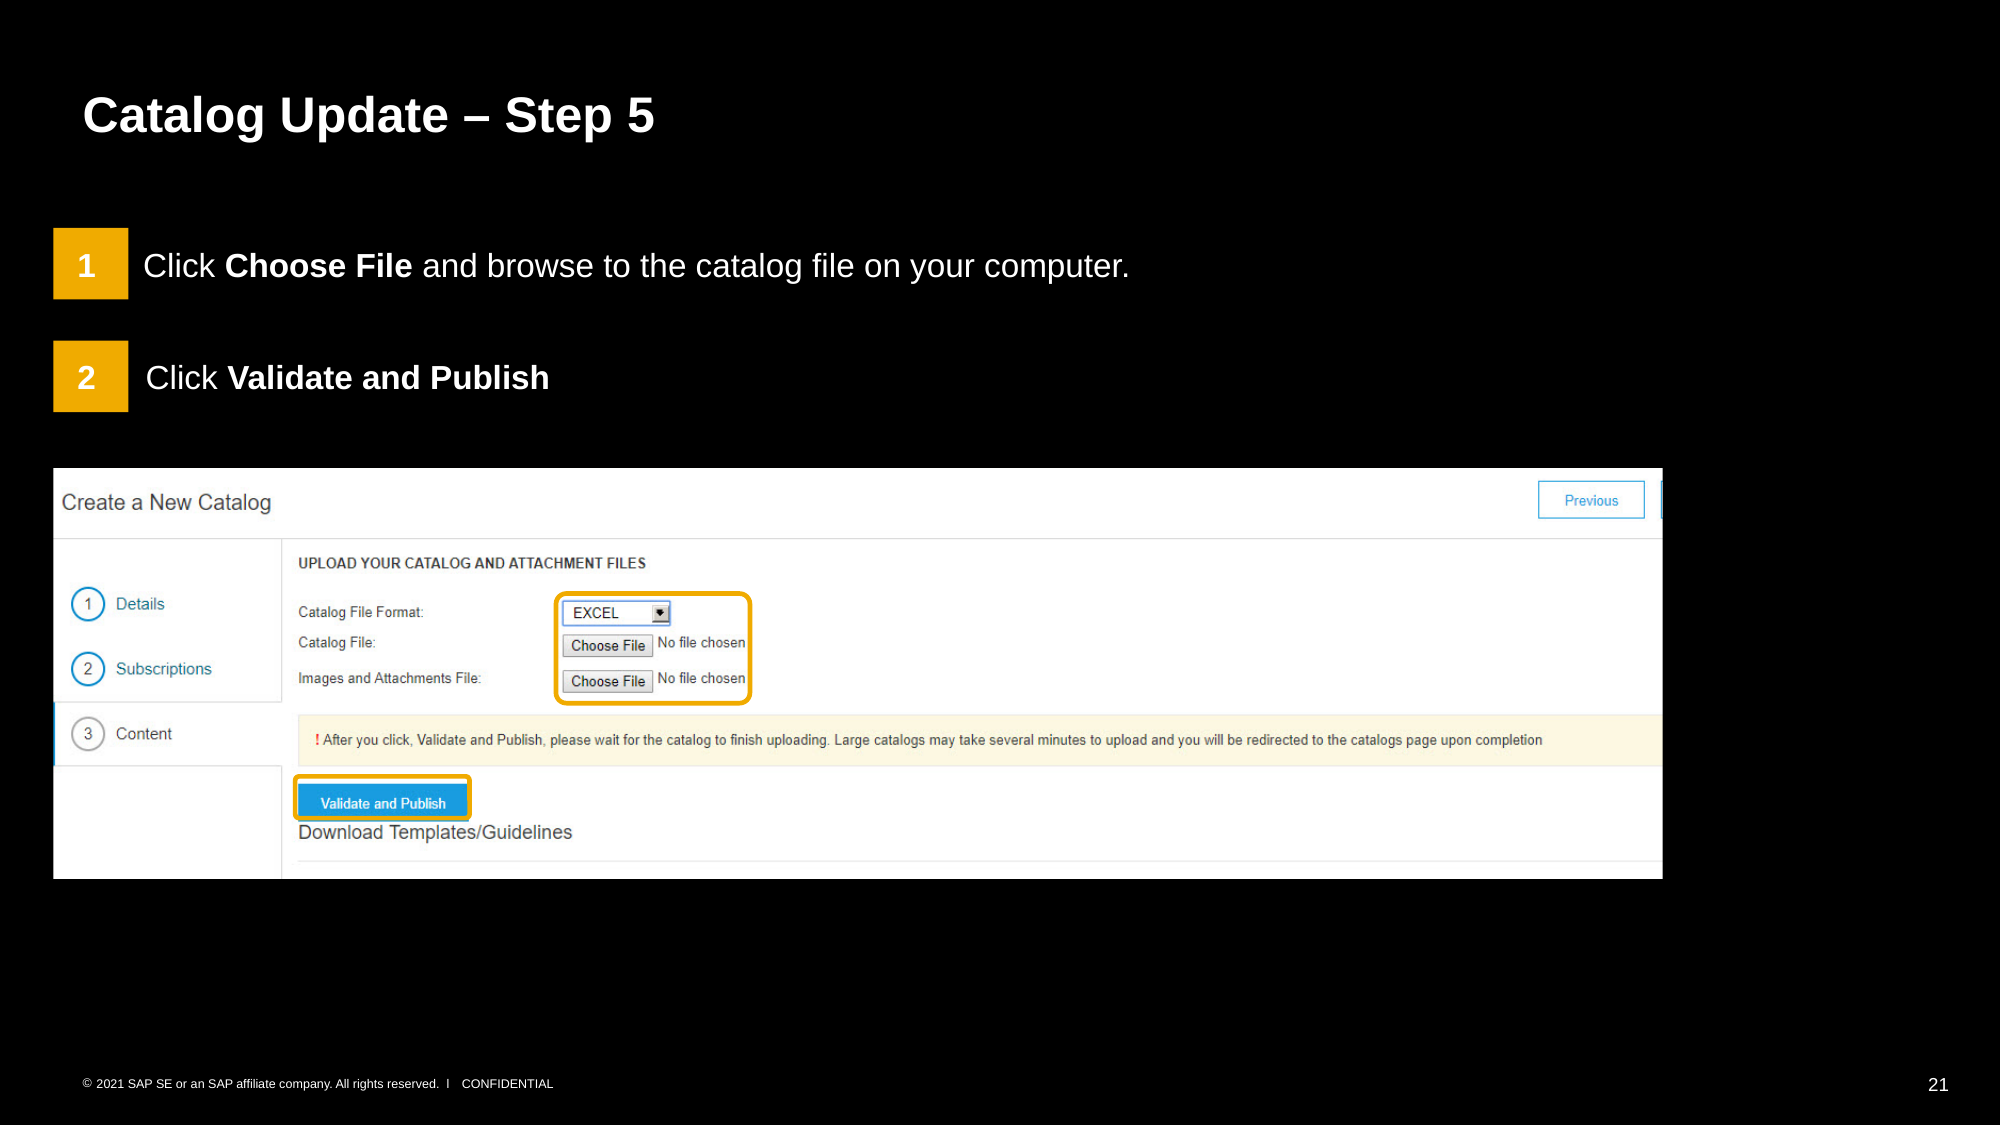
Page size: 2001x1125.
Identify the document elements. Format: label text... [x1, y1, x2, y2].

text_box 2 [53, 340, 129, 413]
text_box 1 [53, 227, 129, 300]
title Catalog Update – Step 5 [82, 82, 1918, 144]
text_box Click Validate and Publish [130, 348, 575, 404]
text_box Click Choose File and browse to the catalog file on your computer. [128, 236, 1189, 292]
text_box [53, 468, 1663, 879]
